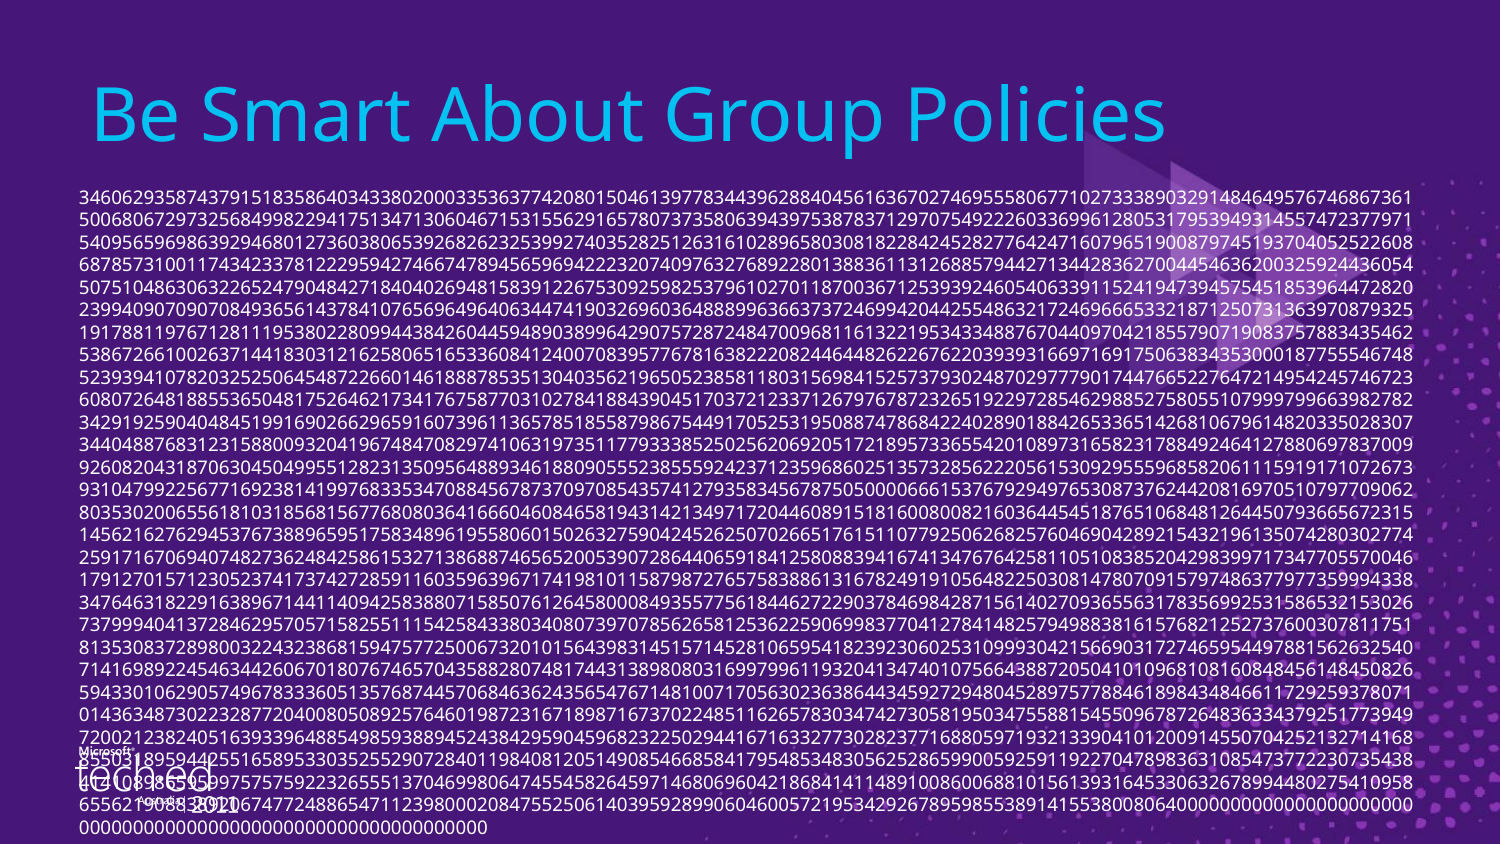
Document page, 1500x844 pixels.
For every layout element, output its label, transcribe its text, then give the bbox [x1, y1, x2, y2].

list 346062935874379151835864034338020003353637742080150461397783443962884045616367027469555806771027333890329148464957674686736150068067297325684998229417513471306046715315562916578073735806394397538783712970754922260336996128053179539493145574723779715409565969863929468012736038065392682623253992740352825126316102896580308182284245282776424716079651900879745193704052522608687857310011743423378122295942746674789456596942223207409763276892280138836113126885794427134428362700445463620032592443605450751048630632265247904842718404026948158391226753092598253796102701187003671253939246054063391152419473945754518539644728202399409070907084936561437841076569649640634474190326960364888996366373724699420442554863217246966653321871250731363970879325191788119767128111953802280994438426044594890389964290757287248470096811613221953433488767044097042185579071908375788343546253867266100263714418303121625806516533608412400708395776781638222082446448262267622039393166971691750638343530001877555467485239394107820325250645487226601461888785351304035621965052385811803156984152573793024870297779017447665227647214954245746723608072648188553650481752646217341767587703102784188439045170372123371267976787232651922972854629885275805510799979966398278234291925904048451991690266296591607396113657851855879867544917052531950887478684224028901884265336514268106796148203350283073440488768312315880093204196748470829741063197351177933385250256206920517218957336554201089731658231788492464127880697837009926082043187063045049955128231350956488934618809055523855592423712359686025135732856222056153092955596858206111591917107267393104799225677169238141997683353470884567873709708543574127935834567875050000666153767929497653087376244208169705107977090628035302006556181031856815677680803641666046084658194314213497172044608915181600800821603644545187651068481264450793665672315145621627629453767388965951758348961955806015026327590424526250702665176151107792506268257604690428921543219613507428030277425917167069407482736248425861532713868874656520053907286440659184125808839416741347676425811051083852042983997173477055700461791270157123052374173742728591160359639671741981011587987276575838861316782491910564822503081478070915797486377977359994338347646318229163896714411409425838807158507612645800084935577561844627229037846984287156140270936556317835699253158653215302673799940413728462957057158255111542584338034080739707856265812536225906998377041278414825794988381615768212527376003078117518135308372898003224323868159475772500673201015643983145157145281065954182392306025310999304215669031727465954497881562632540714169892245463442606701807674657043588280748174431389808031699799611932041347401075664388720504101096810816084845614845082659433010629057496783336051357687445706846362435654767148100717056302363864434592729480452897577884618984348466117292593780710143634873022328772040080508925764601987231671898716737022485116265783034742730581950347558815455096787264836334379251773949720021238240516393396488549859388945243842959045968232250294416716332773028237716880597193213390410120091455070425213271416885503189594425516589533035255290728401198408120514908546685841795485348305625286599005925911922704789836310854737722307354384141089865959975757592232655513704699806474554582645971468069604218684141148910086006881015613931645330632678994480275410958655621908838920674772488654711239800020847552506140395928990604600572195342926789598553891415538008064000000000000000000000000000000000000000000000000000000000000 [63, 178, 1436, 844]
picture [0, 0, 1500, 844]
title Be Smart About Group Policies [75, 40, 1425, 178]
